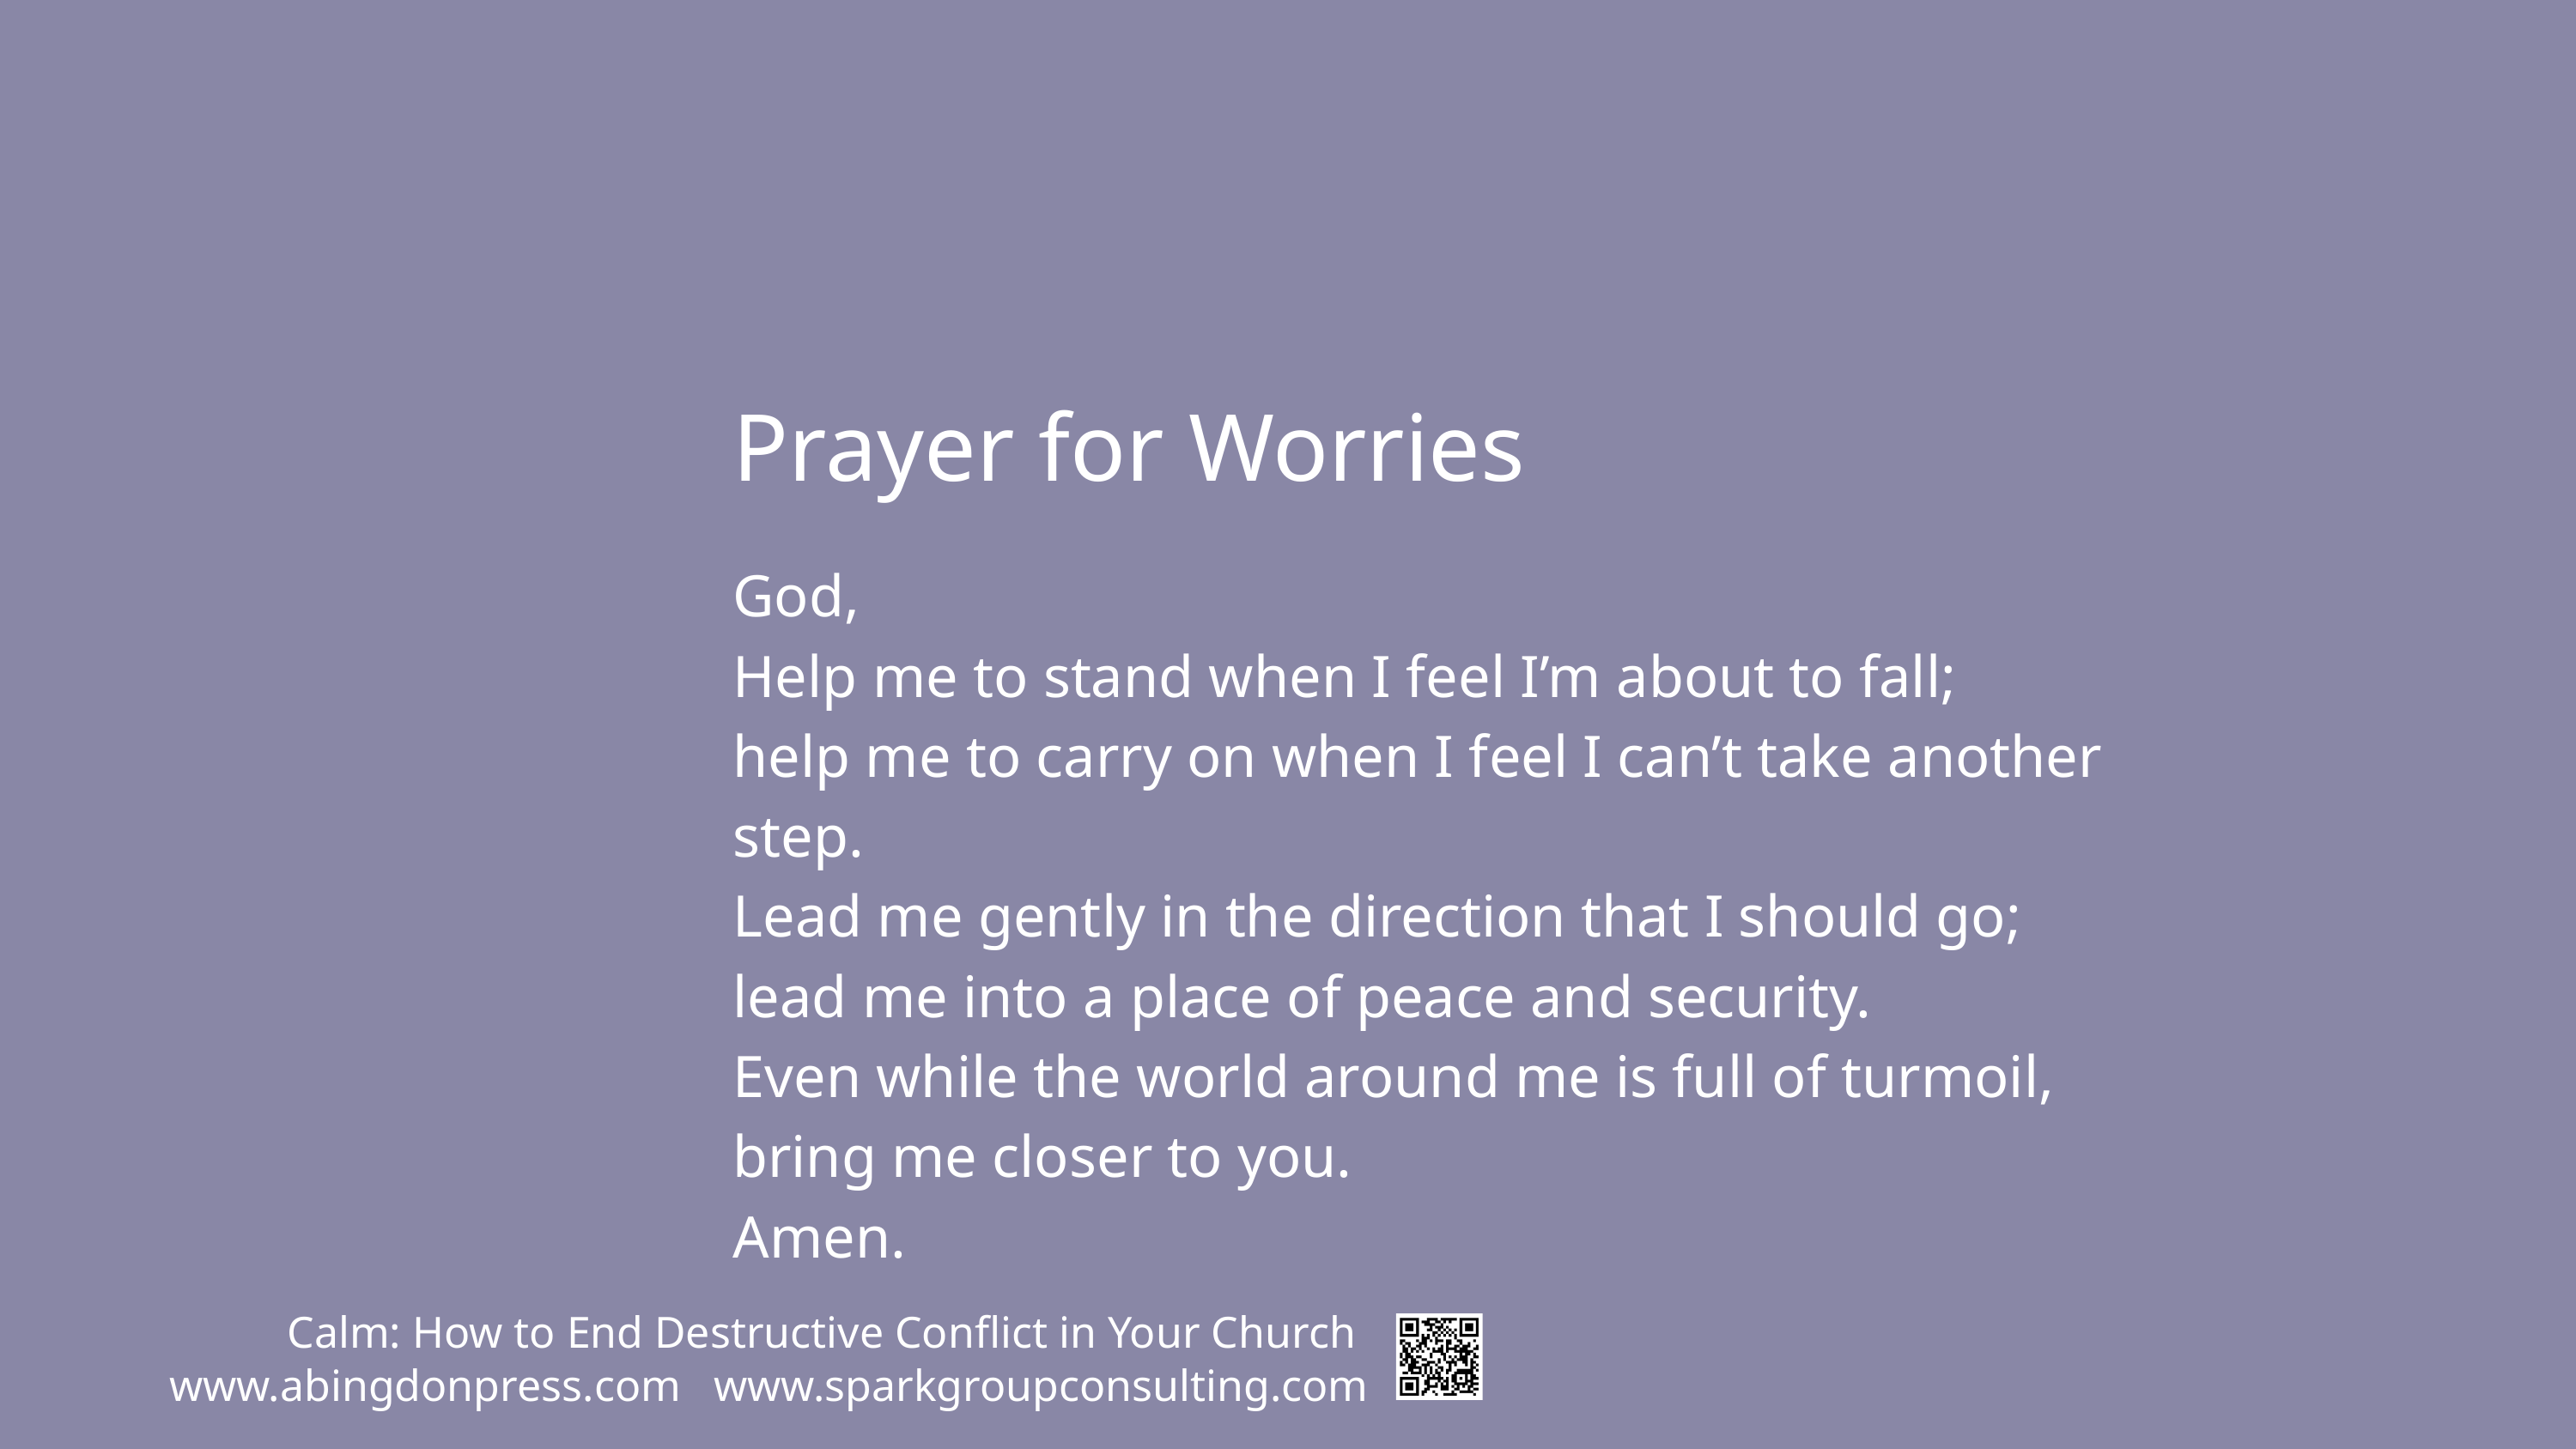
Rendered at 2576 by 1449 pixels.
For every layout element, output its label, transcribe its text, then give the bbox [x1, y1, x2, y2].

text_box [1418, 1313, 1483, 1400]
text_box www.sparkgroupconsulting.com [714, 1357, 1418, 1410]
text_box God, Help me to stand when I feel I’m about to fall; help me to carry on when I feel I can’t take another step. Lead me gently in the direction that I should go; lead me into a place of peace and security. Even while the world around me is full of turmoil, bring me closer to you. Amen. [732, 548, 2233, 1270]
text_box Prayer for Worries [732, 369, 2042, 500]
text_box www.abingdonpress.com [169, 1357, 714, 1410]
text_box Calm: How to End Destructive Conflict in Your Church [169, 1296, 1475, 1357]
